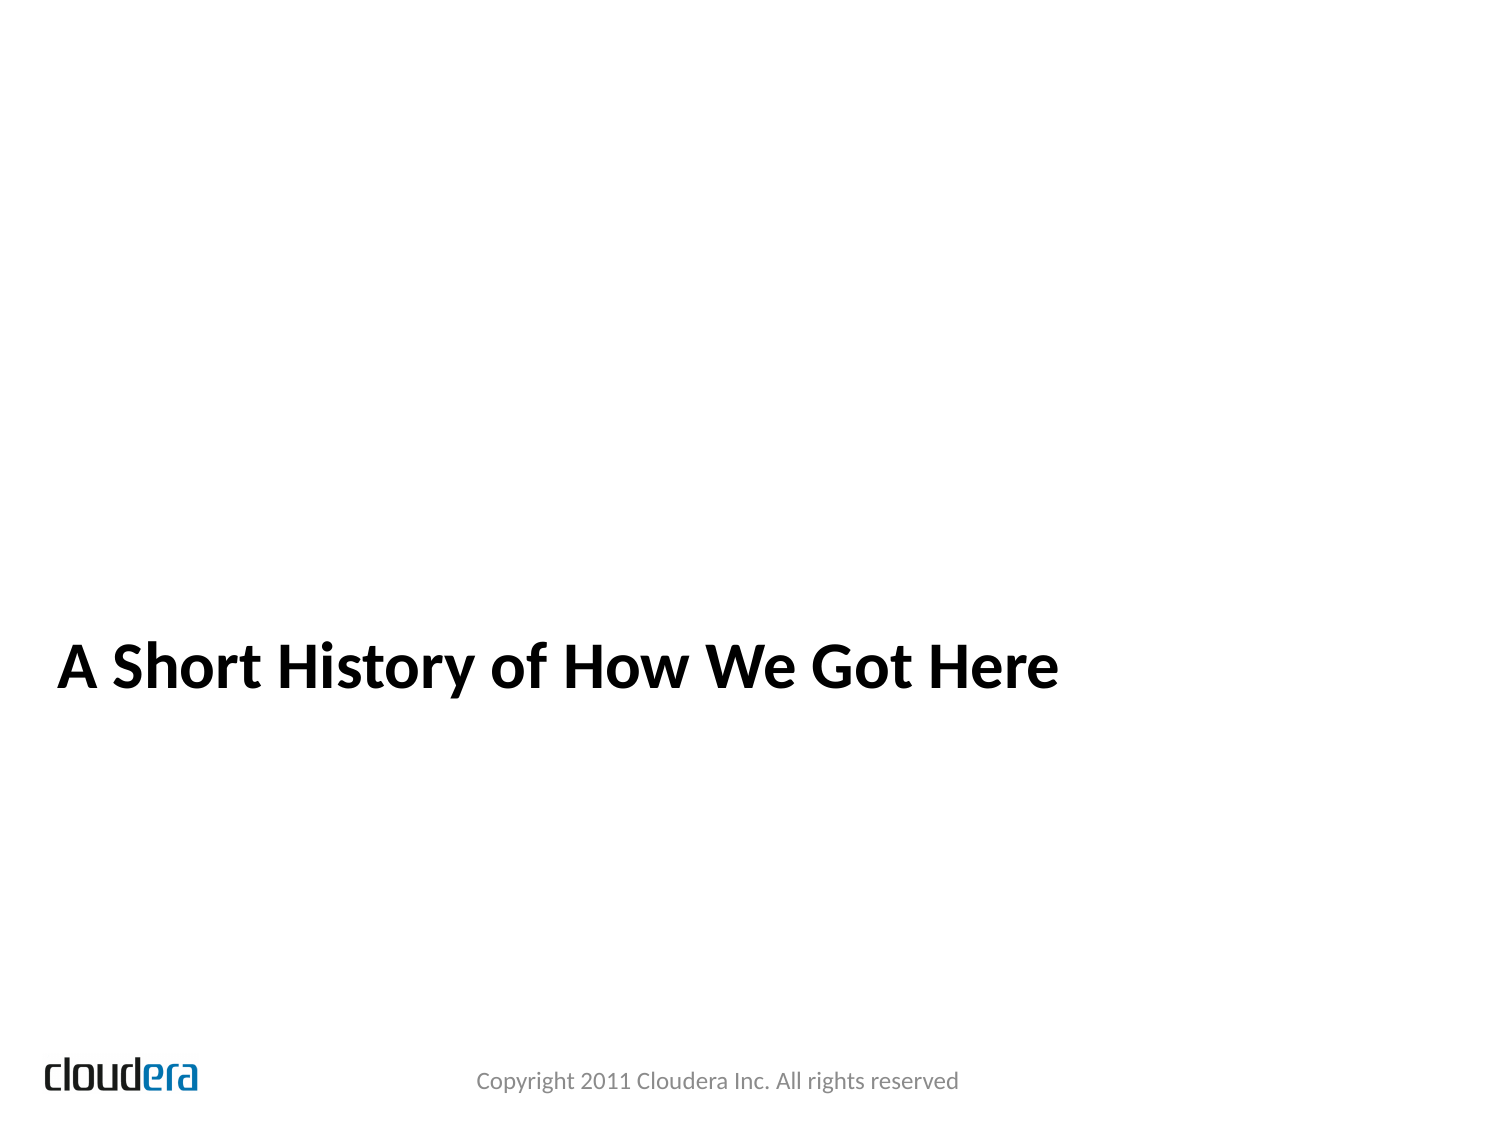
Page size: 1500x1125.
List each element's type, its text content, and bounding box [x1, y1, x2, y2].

picture [42, 1053, 199, 1094]
title A Short History of How We Got Here [42, 563, 1461, 761]
footer Copyright 2011 Cloudera Inc. All rights reserved [375, 1063, 1063, 1096]
